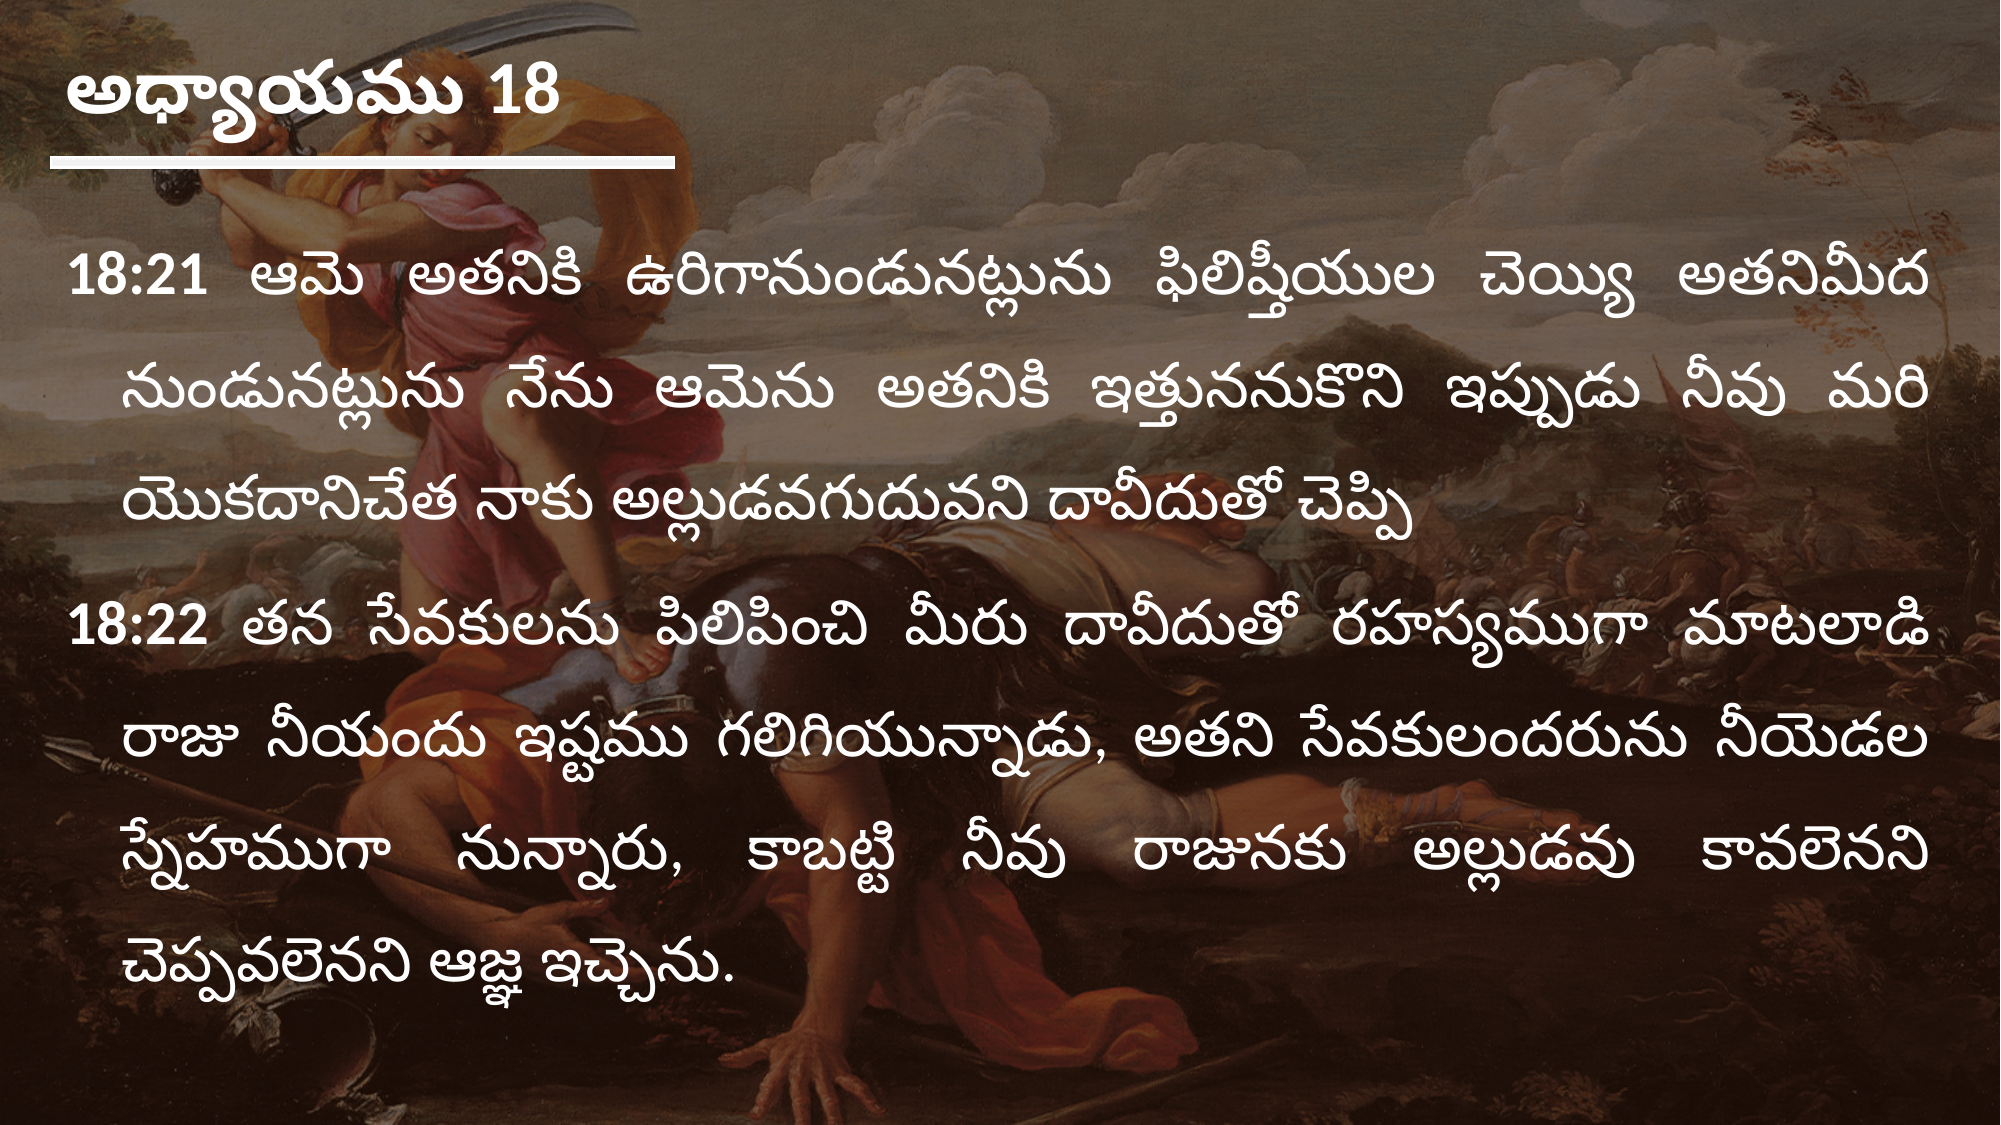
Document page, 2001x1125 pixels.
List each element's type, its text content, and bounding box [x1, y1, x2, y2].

picture [0, 0, 2000, 1125]
list 18:21 ఆమె అతనికి ఉరిగానుండునట్లును ఫిలిష్తీయుల చెయ్యి అతనిమీద నుండునట్లును నేను ఆమెను అతనికి ఇత్తుననుకొని ఇప్పుడు నీవు మరి యొకదానిచేత నాకు అల్లుడవగుదువని దావీదుతో చెప్పి 18:22 తన సేవకులను పిలిపించి మీరు దావీదుతో రహస్యముగా మాటలాడి రాజు నీయందు ఇష్టము గలిగియున్నాడు, అతని సేవకులందరును నీయెడల స్నేహముగా నున్నారు, కాబట్టి నీవు రాజునకు అల్లుడవు కావలెనని చెప్పవలెనని ఆజ్ఞ ఇచ్చెను. [50, 187, 1946, 1063]
title అధ్యాయము 18 [50, 0, 1925, 167]
